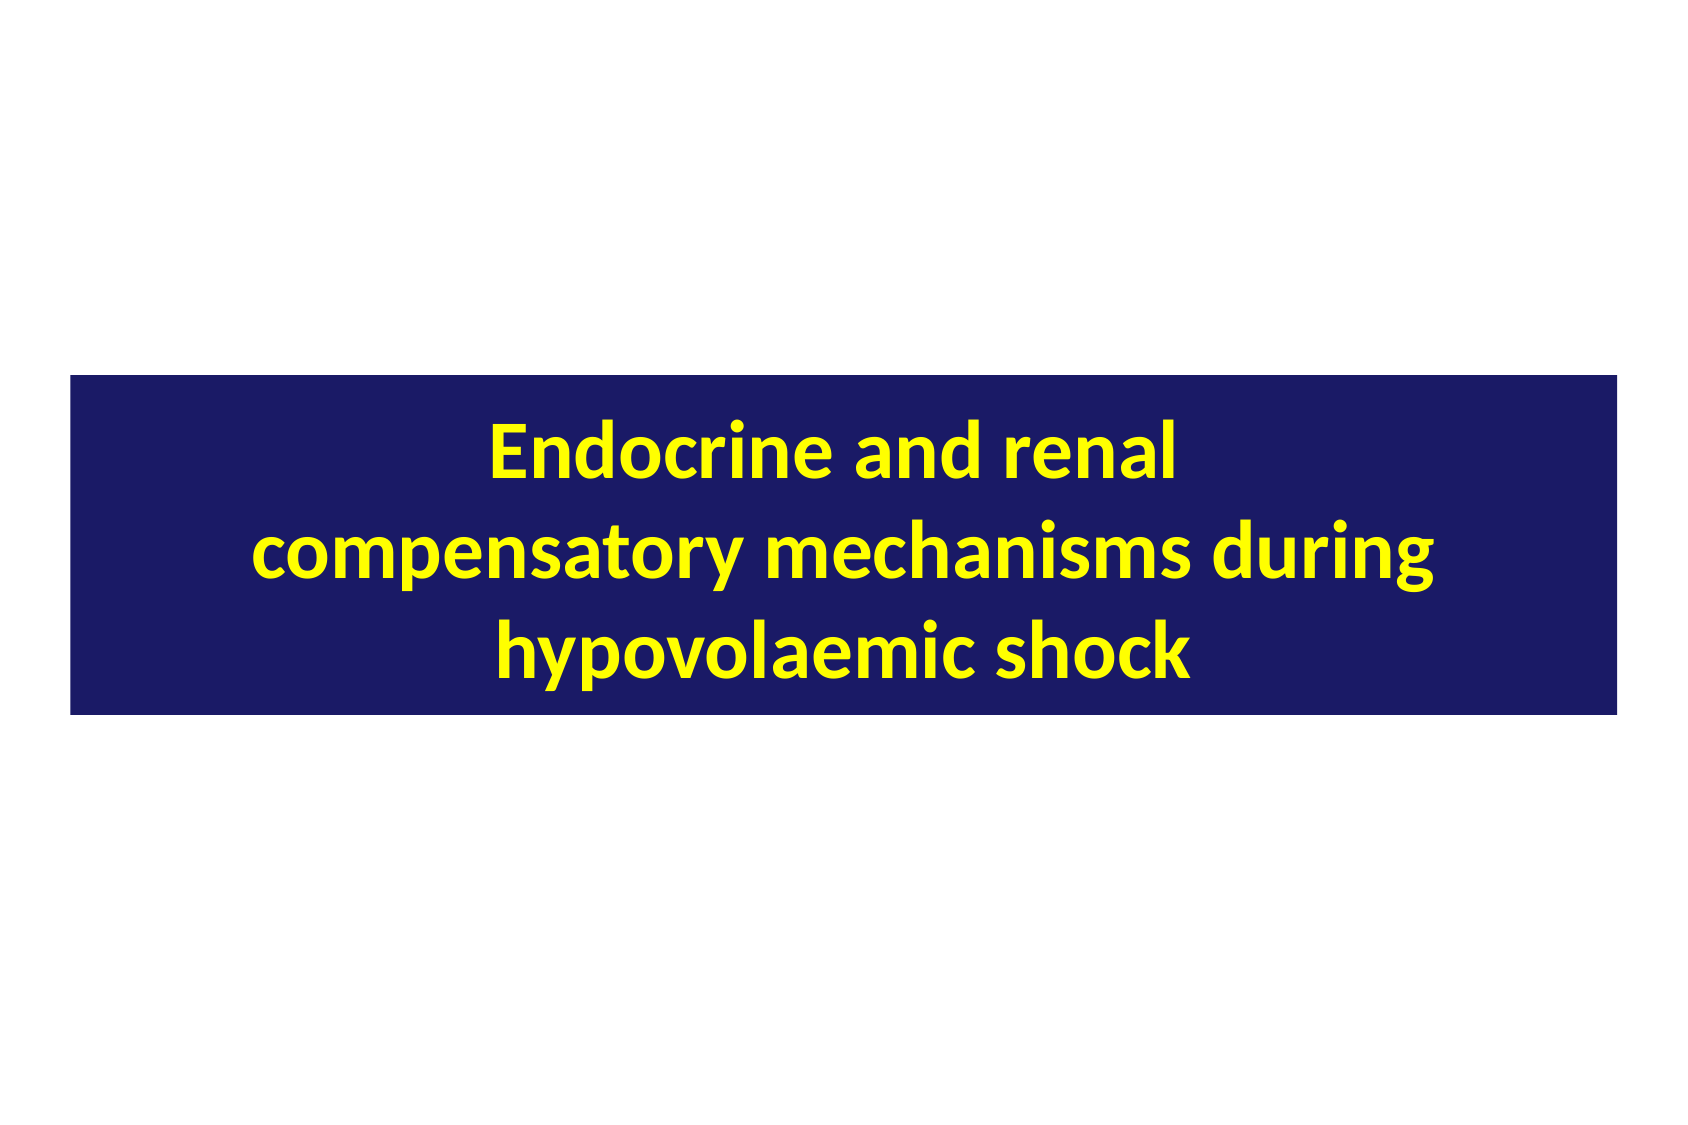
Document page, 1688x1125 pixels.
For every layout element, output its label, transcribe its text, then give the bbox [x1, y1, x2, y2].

text_box Endocrine and renal compensatory mechanisms during hypovolaemic shock [70, 375, 1618, 715]
